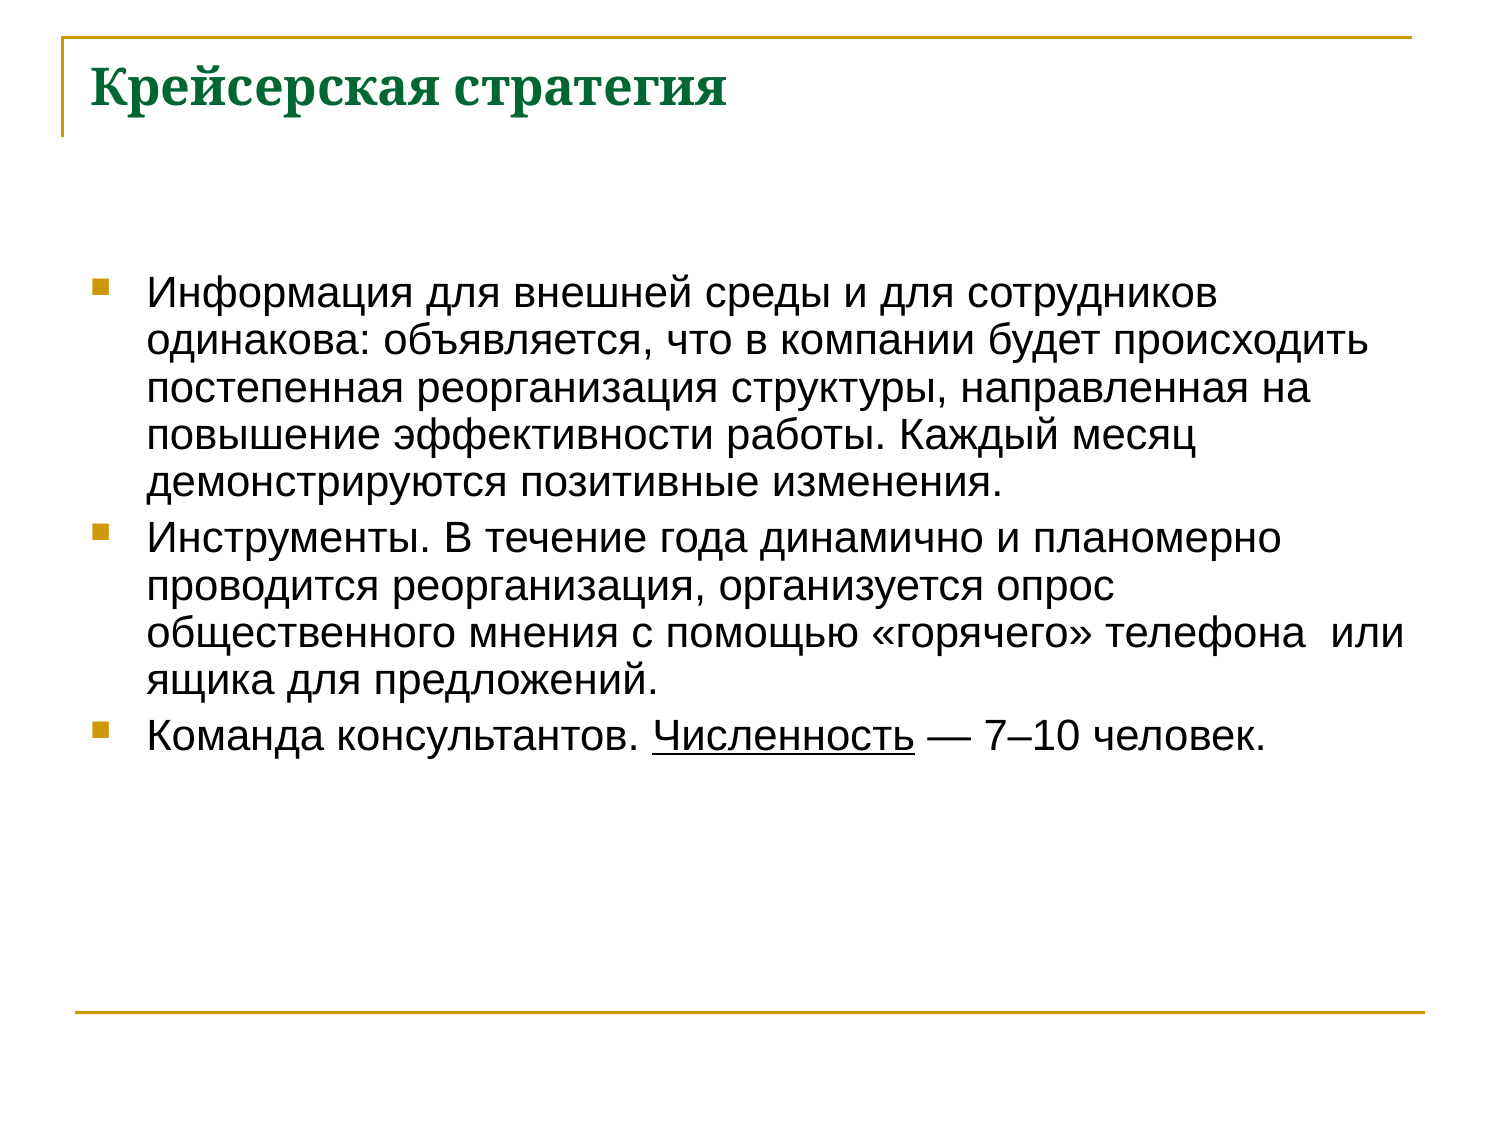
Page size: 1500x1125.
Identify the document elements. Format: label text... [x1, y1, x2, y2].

list Информация для внешней среды и для сотрудников одинакова: объявляется, что в компании будет происходить постепенная реорганизация структуры, направленная на повышение эффективности работы. Каждый месяц демонстрируются позитивные изменения. Инструменты. В течение года динамично и планомерно проводится реорганизация, организуется опрос общественного мнения с помощью «горячего» телефона или ящика для предложений. Команда консультантов. Численность — 7–10 человек. [74, 262, 1426, 1006]
title Крейсерская стратегия [74, 45, 1426, 233]
